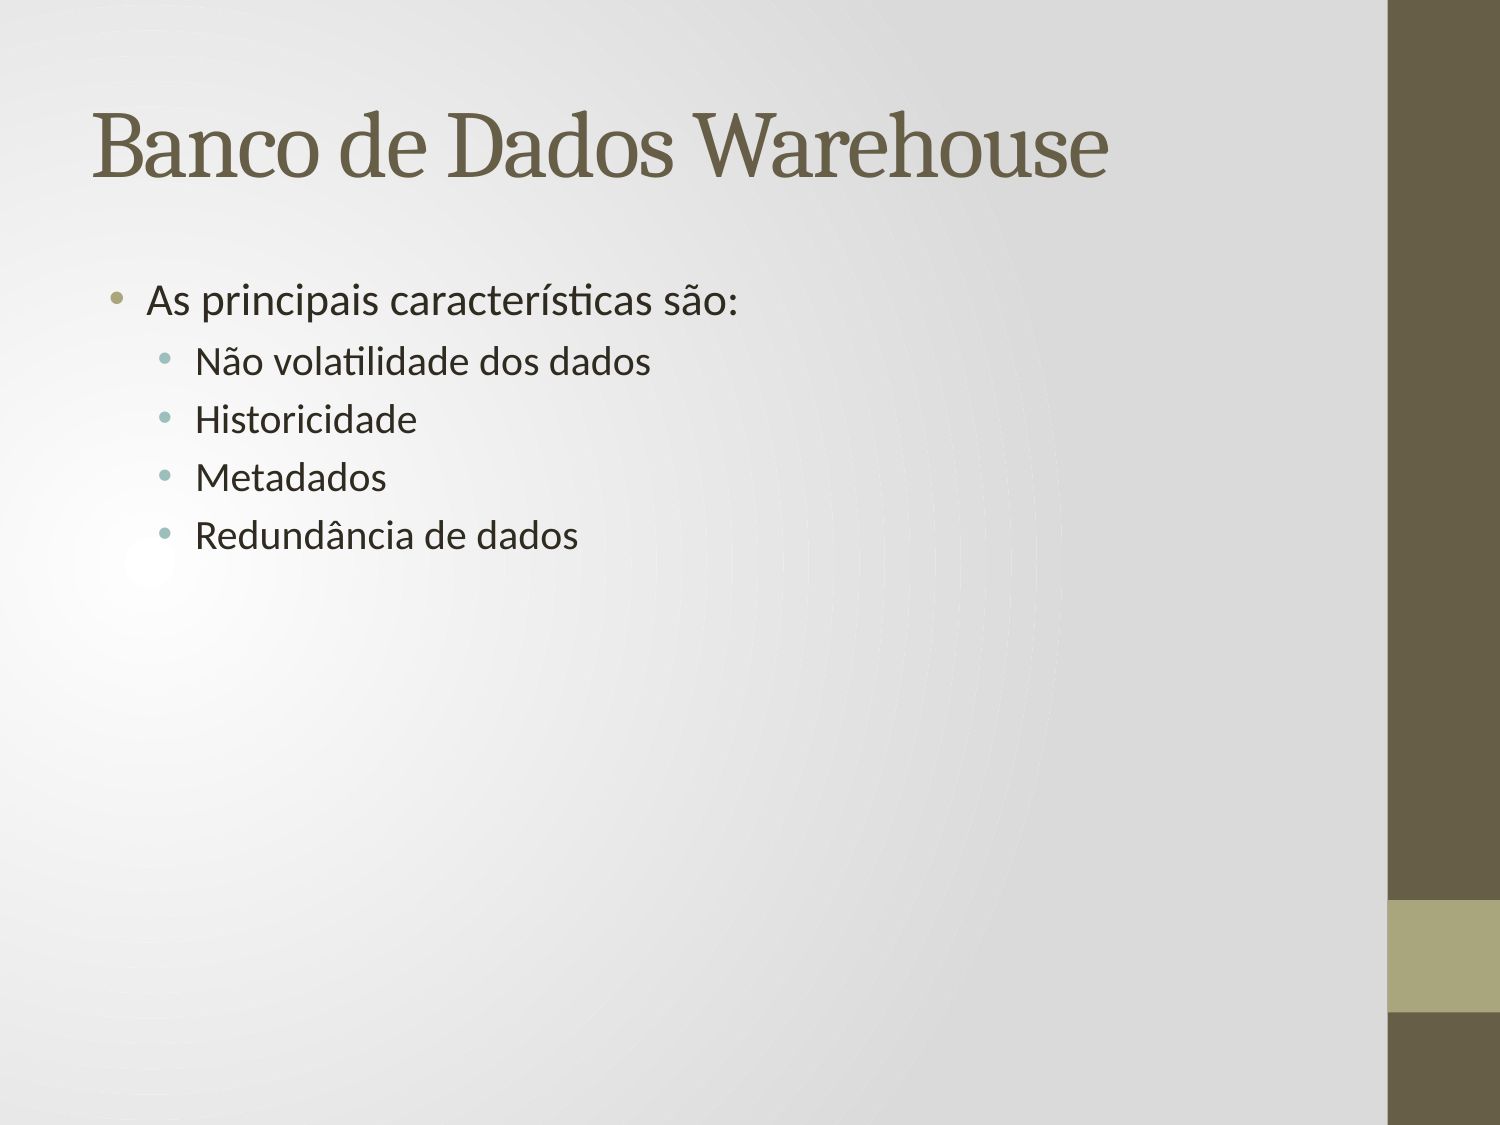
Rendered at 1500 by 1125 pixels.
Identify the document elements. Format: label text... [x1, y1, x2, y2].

title Banco de Dados Warehouse [75, 45, 1325, 233]
list As principais características são: Não volatilidade dos dados Historicidade Metadados Redundância de dados [75, 262, 1325, 1050]
